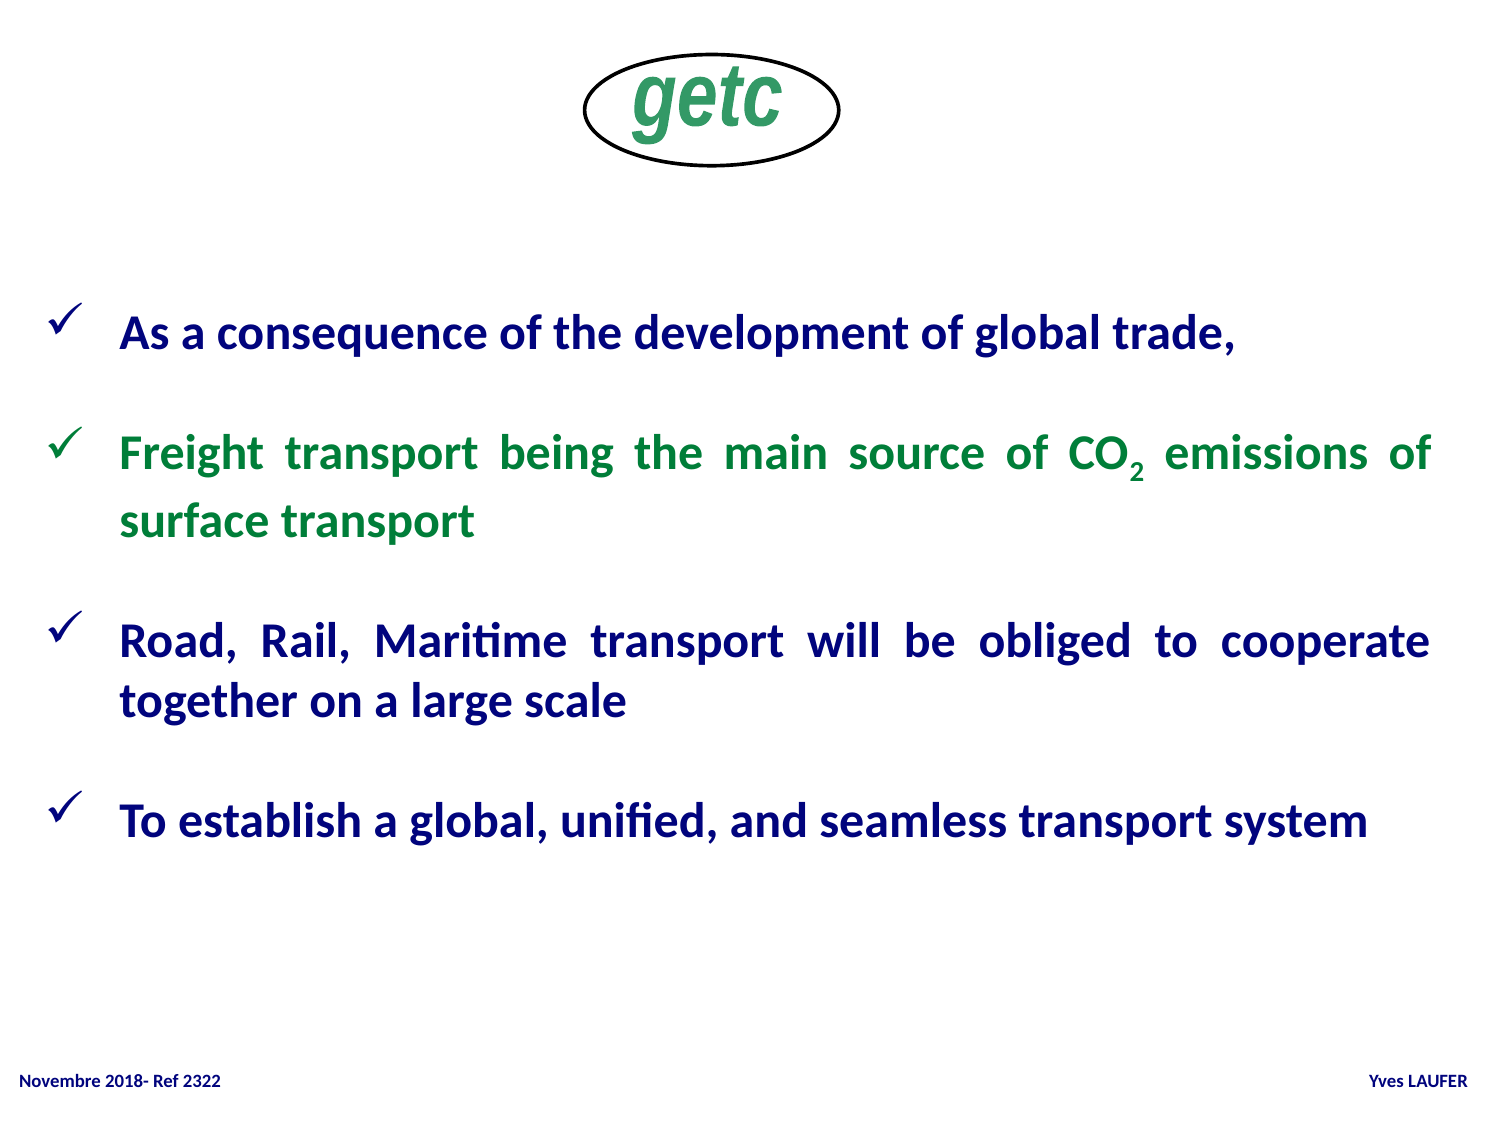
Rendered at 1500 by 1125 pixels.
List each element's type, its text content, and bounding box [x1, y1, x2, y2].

list As a consequence of the development of global trade, Freight transport being the main source of CO2 emissions of surface transport Road, Rail, Maritime transport will be obliged to cooperate together on a large scale To establish a global, unified, and seamless transport system [29, 231, 1447, 1000]
text_box [584, 54, 839, 166]
footer Novembre 2018- Ref 2322 Yves LAUFER [0, 1035, 1495, 1125]
